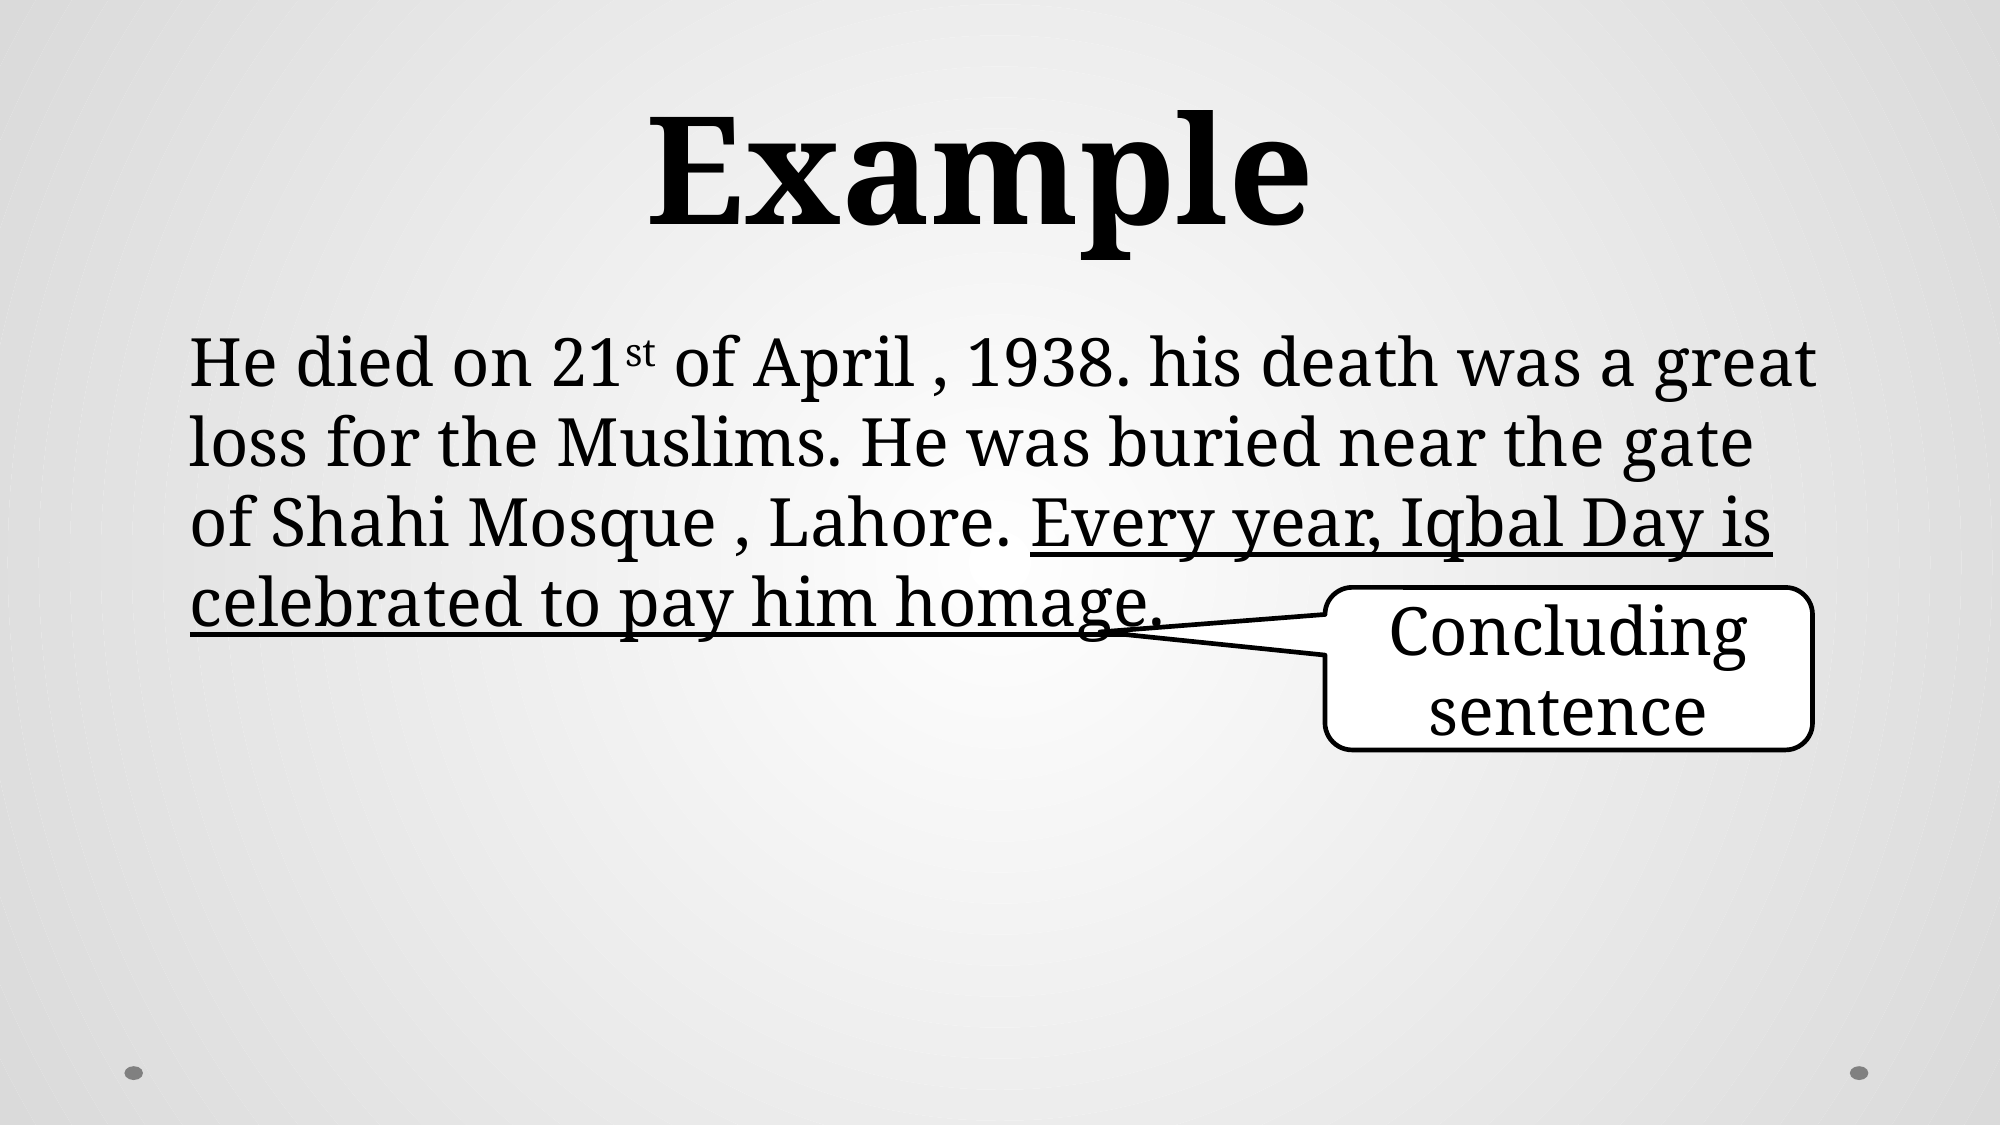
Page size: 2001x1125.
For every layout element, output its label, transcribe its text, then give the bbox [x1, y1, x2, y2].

text_box He died on 21st of April , 1938. his death was a great loss for the Muslims. He was buried near the gate of Shahi Mosque , Lahore. Every year, Iqbal Day is celebrated to pay him homage. [174, 312, 1850, 648]
text_box Concluding sentence [1097, 585, 1815, 753]
title Example [99, 0, 1900, 263]
